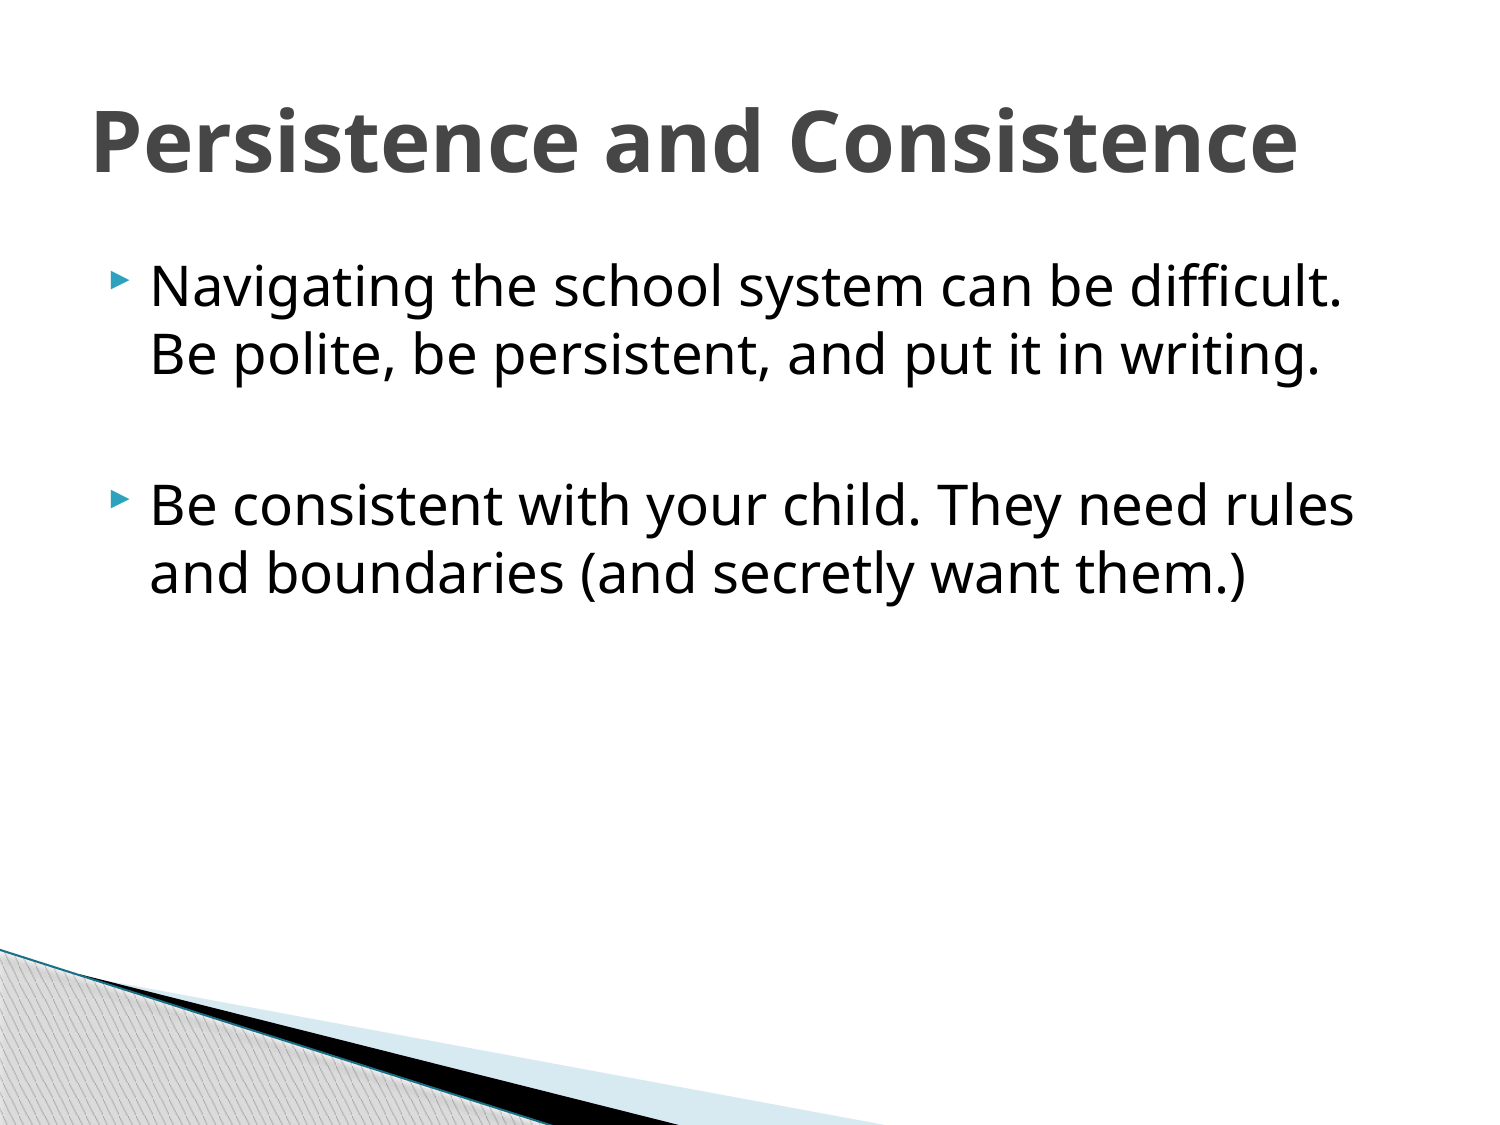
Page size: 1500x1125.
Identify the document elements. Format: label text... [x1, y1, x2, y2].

list Navigating the school system can be difficult. Be polite, be persistent, and put it in writing. Be consistent with your child. They need rules and boundaries (and secretly want them.) [75, 243, 1425, 986]
title Persistence and Consistence [75, 45, 1425, 233]
